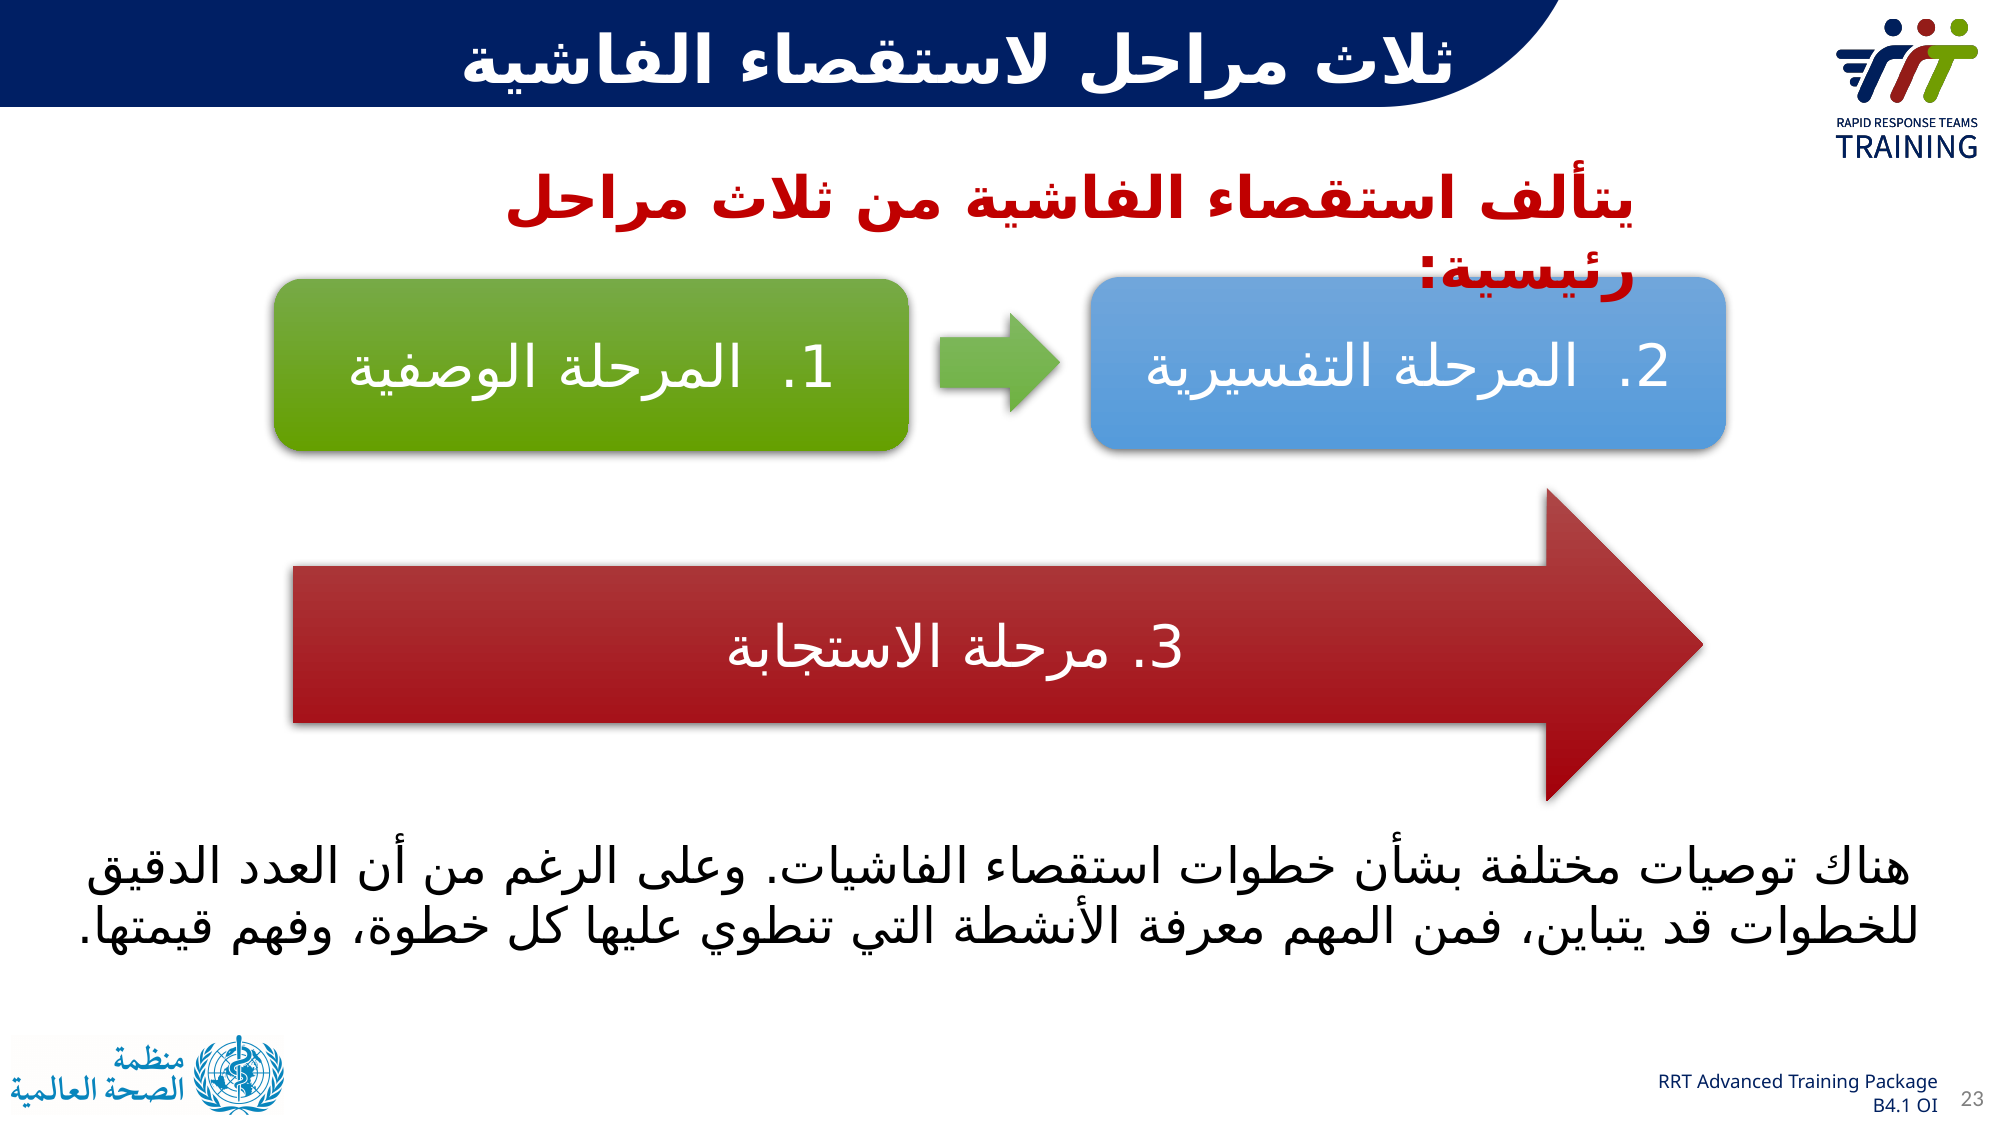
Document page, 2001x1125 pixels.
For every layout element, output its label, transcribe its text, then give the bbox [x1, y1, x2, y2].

picture [241, 1050, 247, 1059]
picture [0, 0, 1583, 107]
picture [11, 1035, 284, 1115]
text_box ثلاث مراحل لاستقصاء الفاشية [24, 8, 1464, 115]
picture [1835, 19, 1978, 167]
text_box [274, 276, 1726, 802]
text_box هناك توصيات مختلفة بشأن خطوات استقصاء الفاشيات. وعلى الرغم من أن العدد الدقيق للخطوات قد يتباين، فمن المهم معرفة الأنشطة التي تنطوي عليها كل خطوة، وفهم قيمتها. [60, 826, 1940, 962]
text_box يتألف استقصاء الفاشية من ثلاث مراحل رئيسية: [355, 153, 1645, 276]
